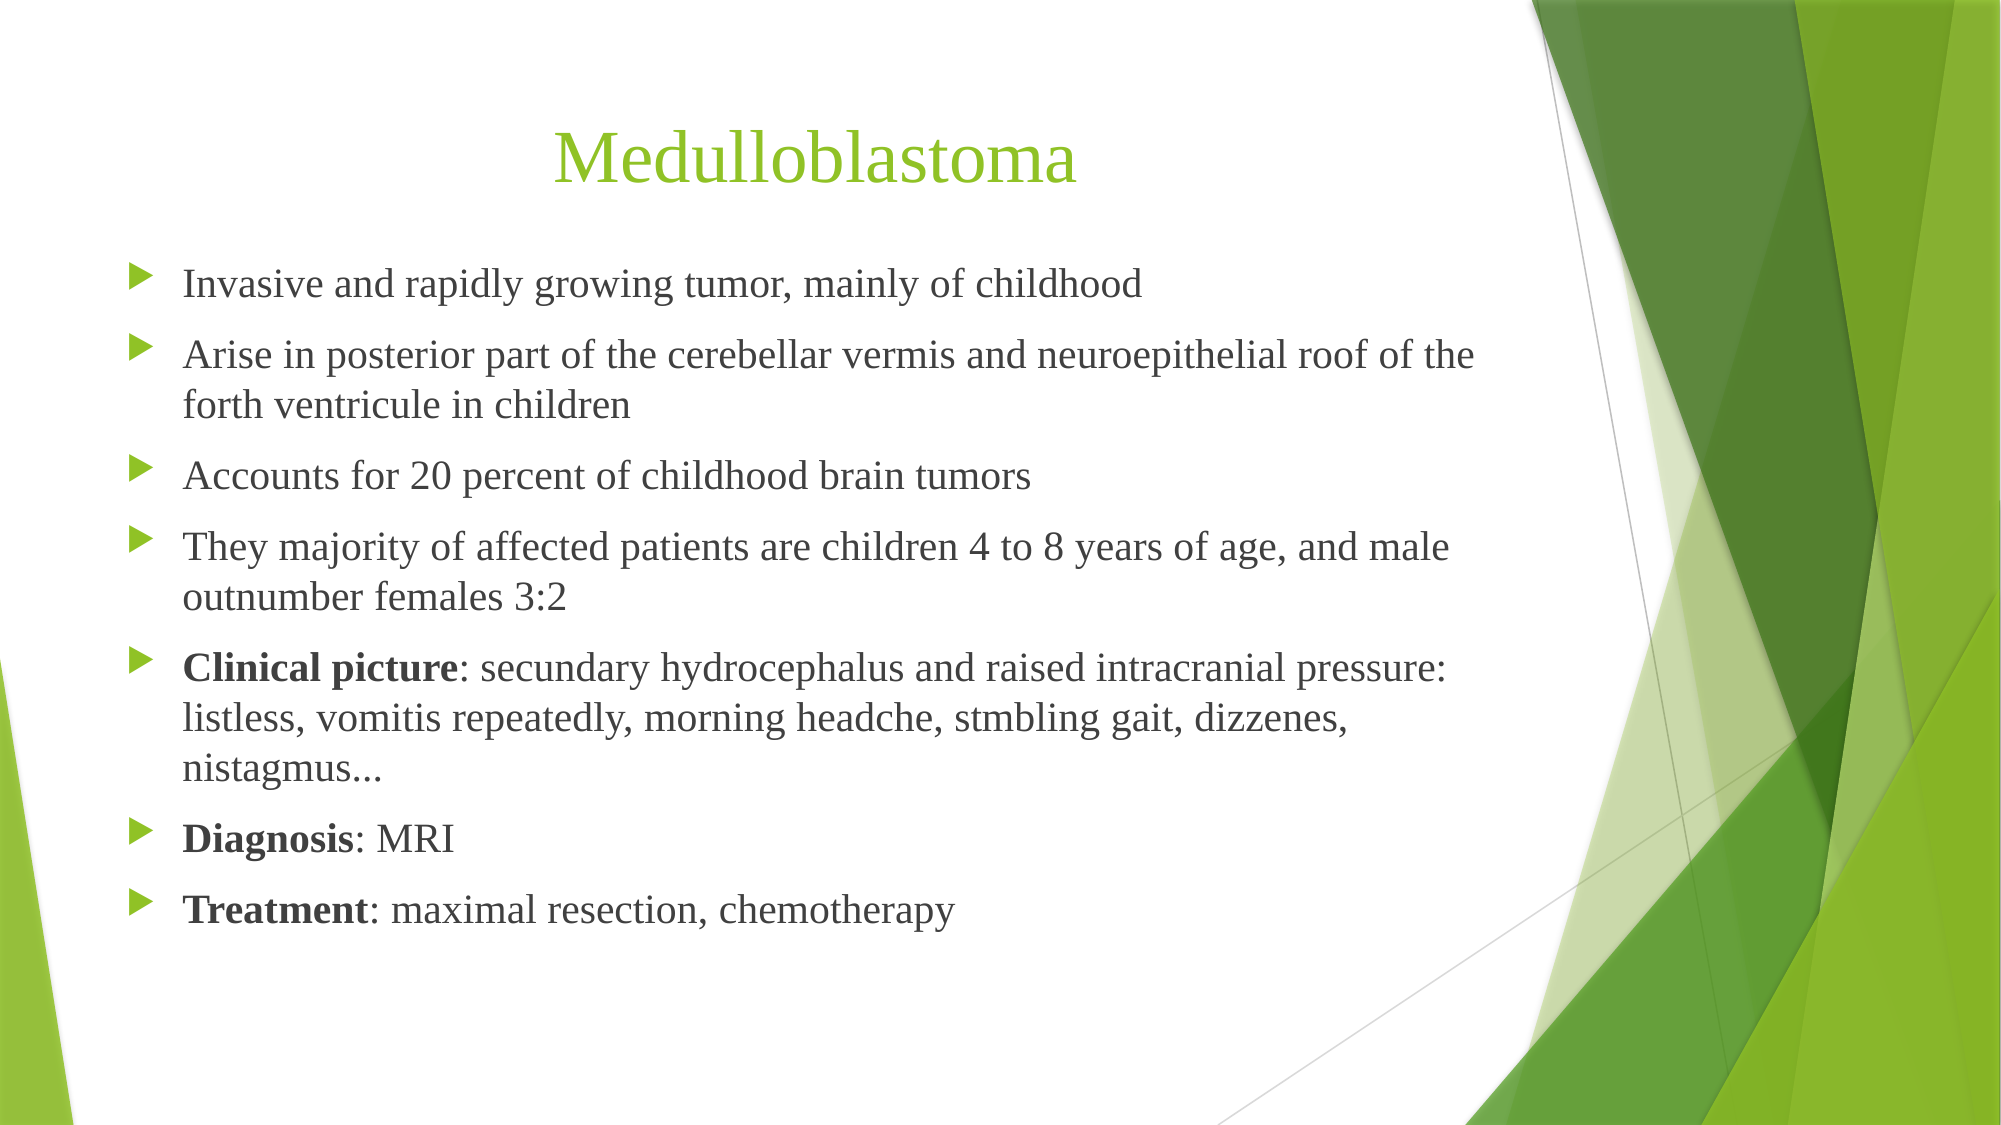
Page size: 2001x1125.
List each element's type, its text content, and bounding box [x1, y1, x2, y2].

title Medulloblastoma [111, 99, 1522, 233]
list Invasive and rapidly growing tumor, mainly of childhood Arise in posterior part of the cerebellar vermis and neuroepithelial roof of the forth ventricule in children Accounts for 20 percent of childhood brain tumors They majority of affected patients are children 4 to 8 years of age, and male outnumber females 3:2 Clinical picture: secundary hydrocephalus and raised intracranial pressure: listless, vomitis repeatedly, morning headche, stmbling gait, dizzenes, nistagmus... Diagnosis: MRI Treatment: maximal resection, chemotherapy [111, 248, 1522, 992]
